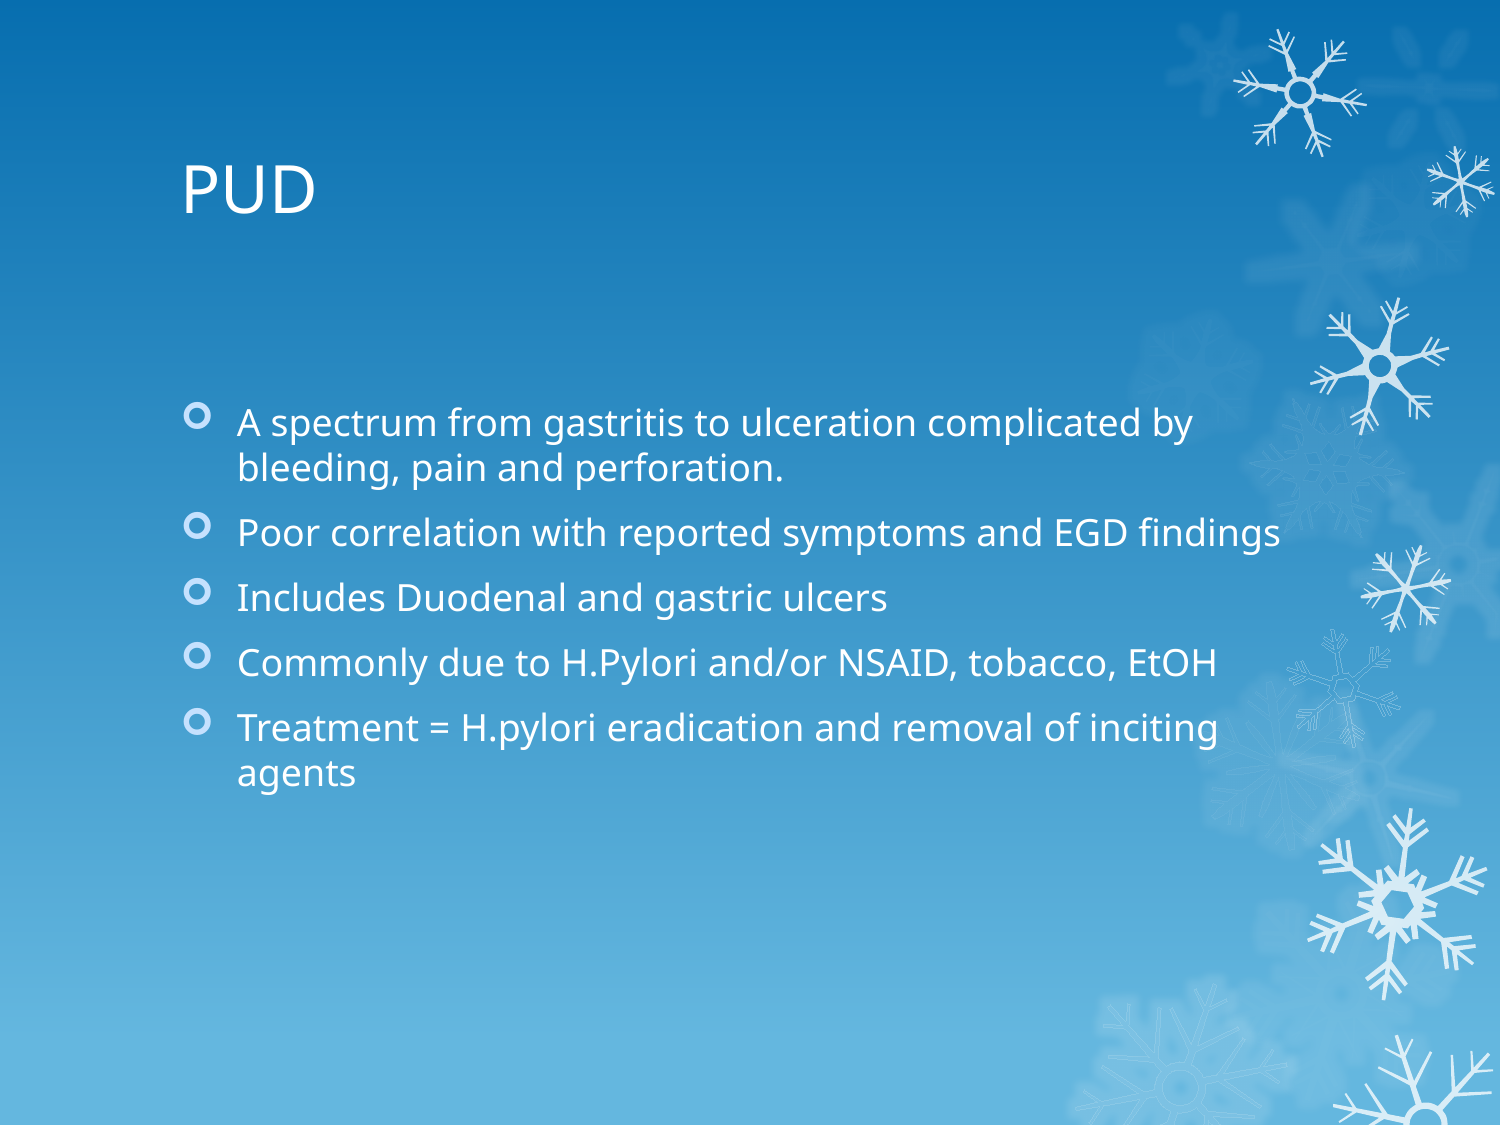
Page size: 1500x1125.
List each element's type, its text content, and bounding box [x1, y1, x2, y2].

list A spectrum from gastritis to ulceration complicated by bleeding, pain and perforation. Poor correlation with reported symptoms and EGD findings Includes Duodenal and gastric ulcers Commonly due to H.Pylori and/or NSAID, tobacco, EtOH Treatment = H.pylori eradication and removal of inciting agents [165, 296, 1335, 962]
title PUD [165, 110, 1335, 263]
